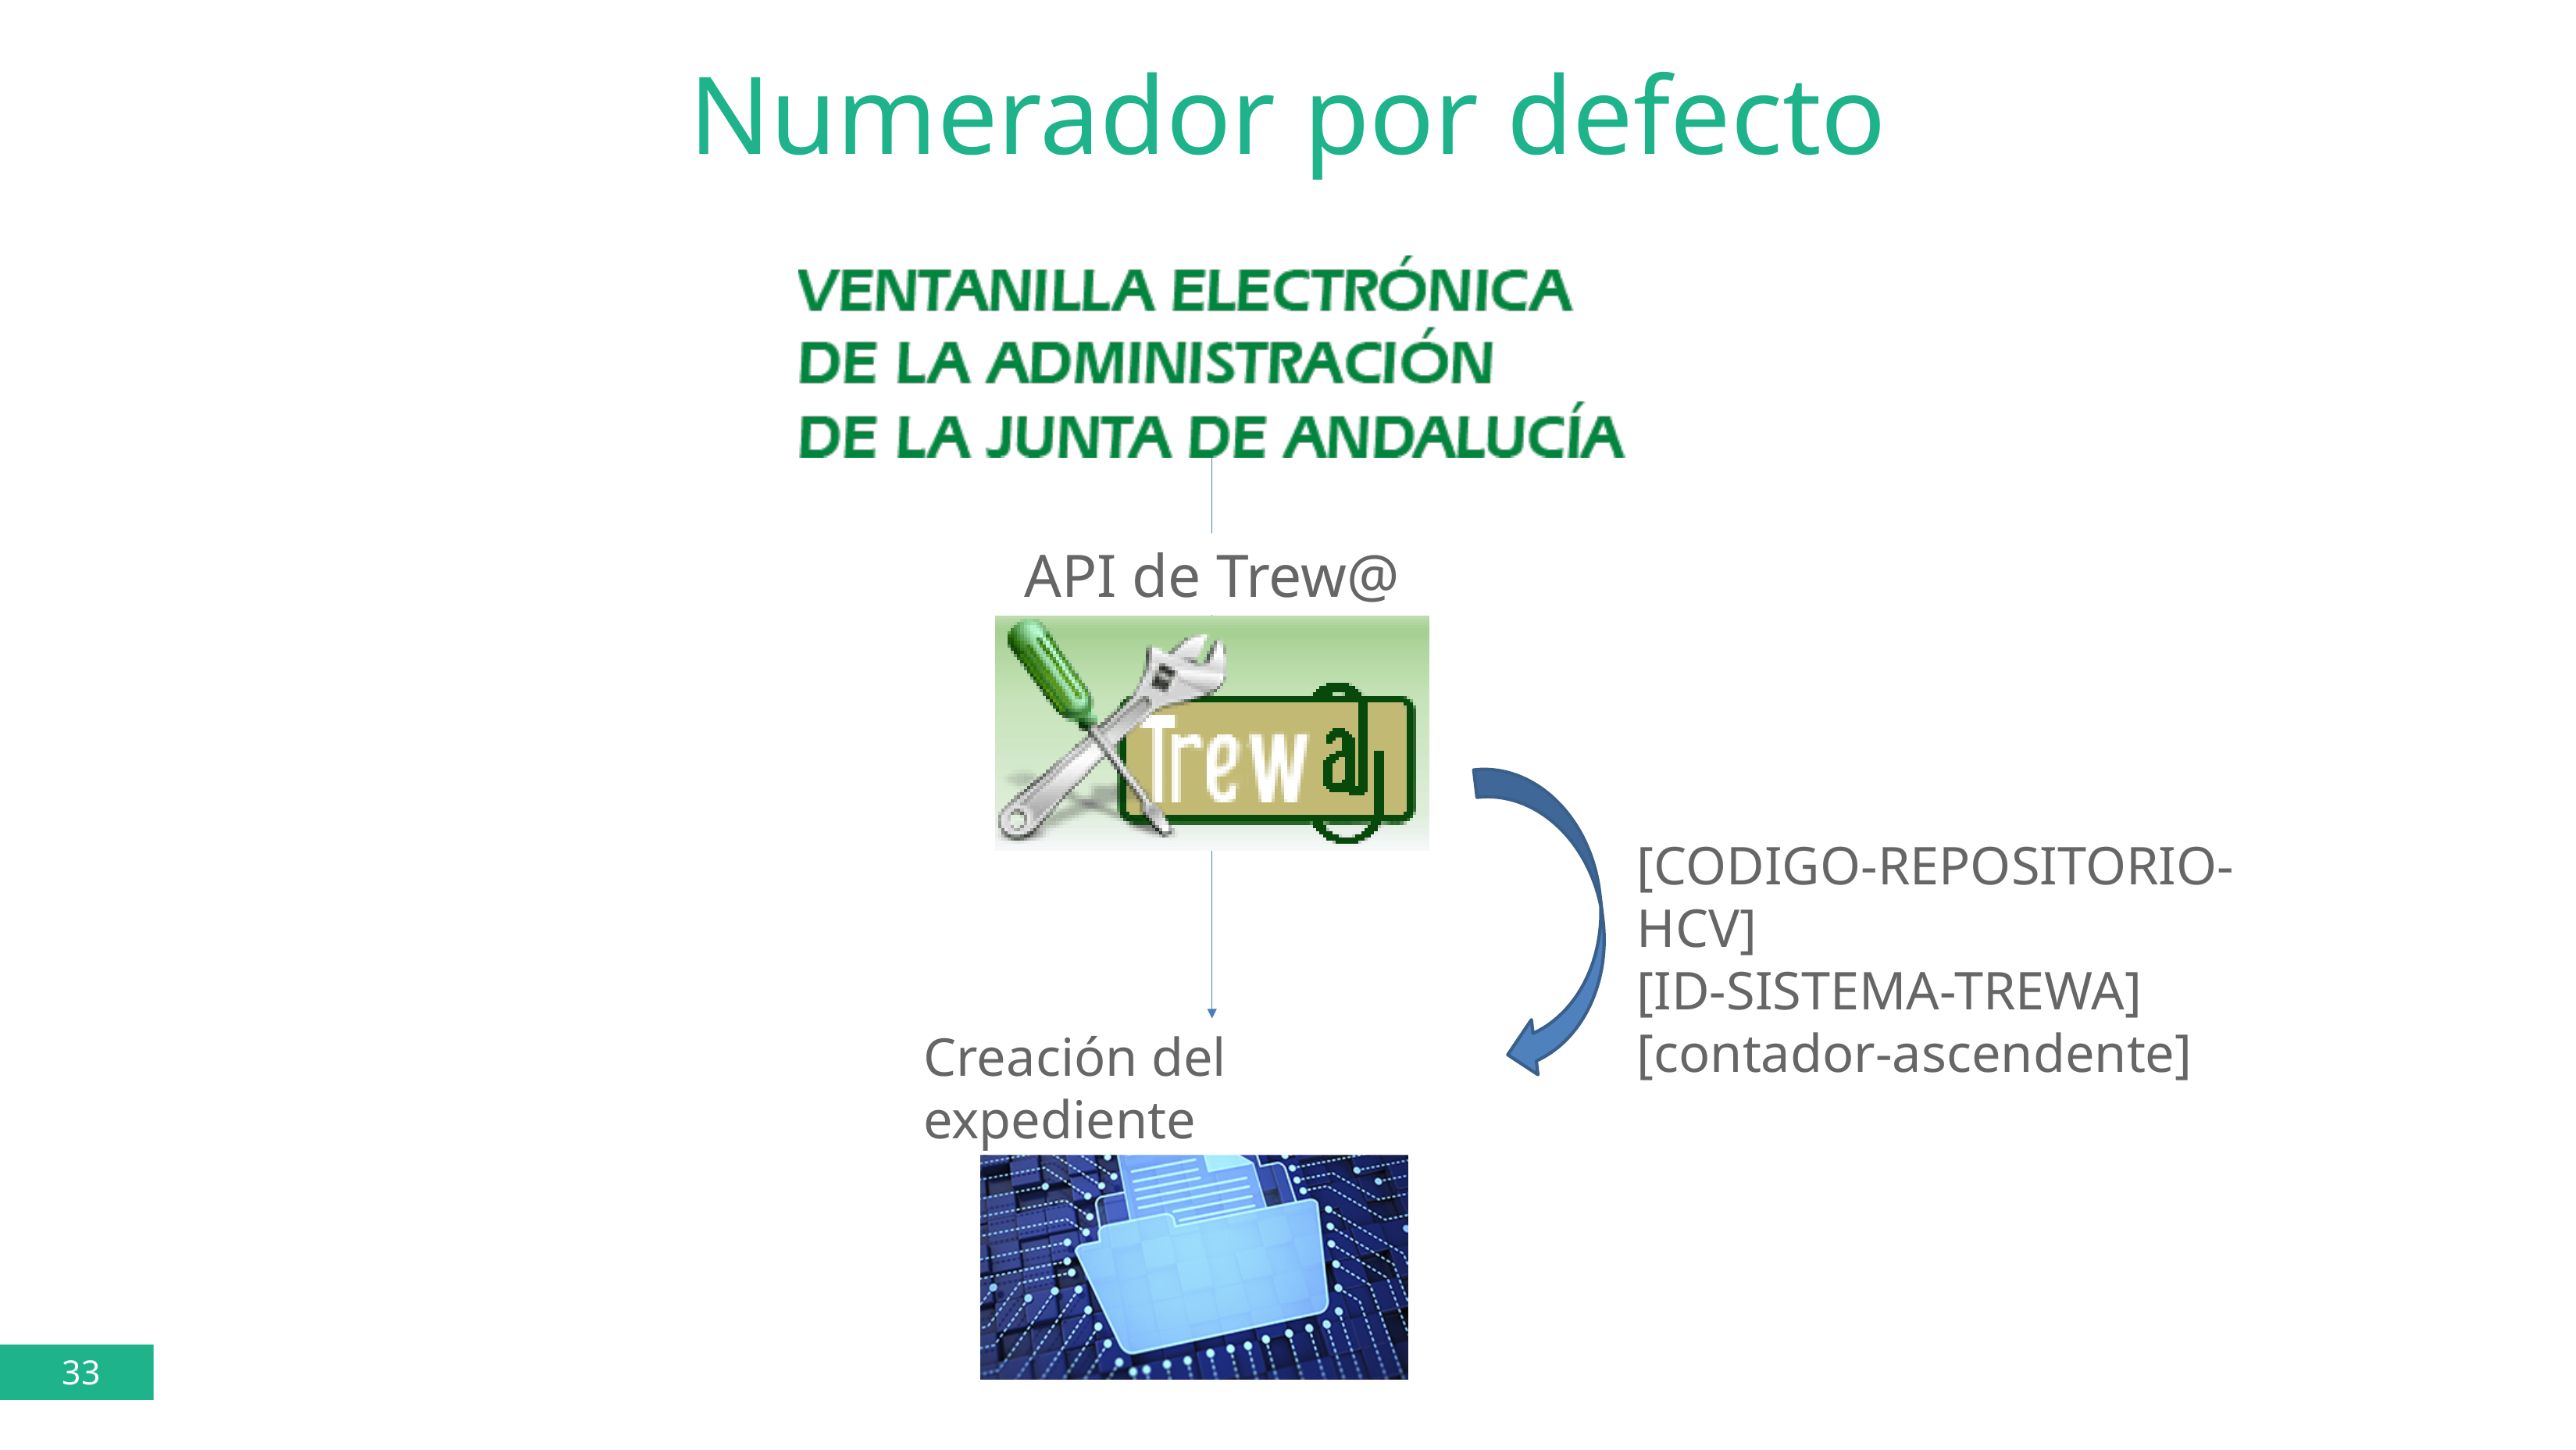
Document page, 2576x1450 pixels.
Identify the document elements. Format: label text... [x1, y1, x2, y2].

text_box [912, 1018, 1512, 1380]
text_box Numerador por defecto [0, 41, 2576, 182]
text_box [CODIGO-REPOSITORIO-HCV] [ID-SISTEMA-TREWA] [contador-ascendente] [1625, 827, 2316, 1089]
slide_number 33 [41, 1351, 112, 1394]
picture [798, 255, 1626, 458]
text_box [1472, 767, 1606, 1077]
text_box [0, 1345, 154, 1400]
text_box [995, 533, 1429, 852]
